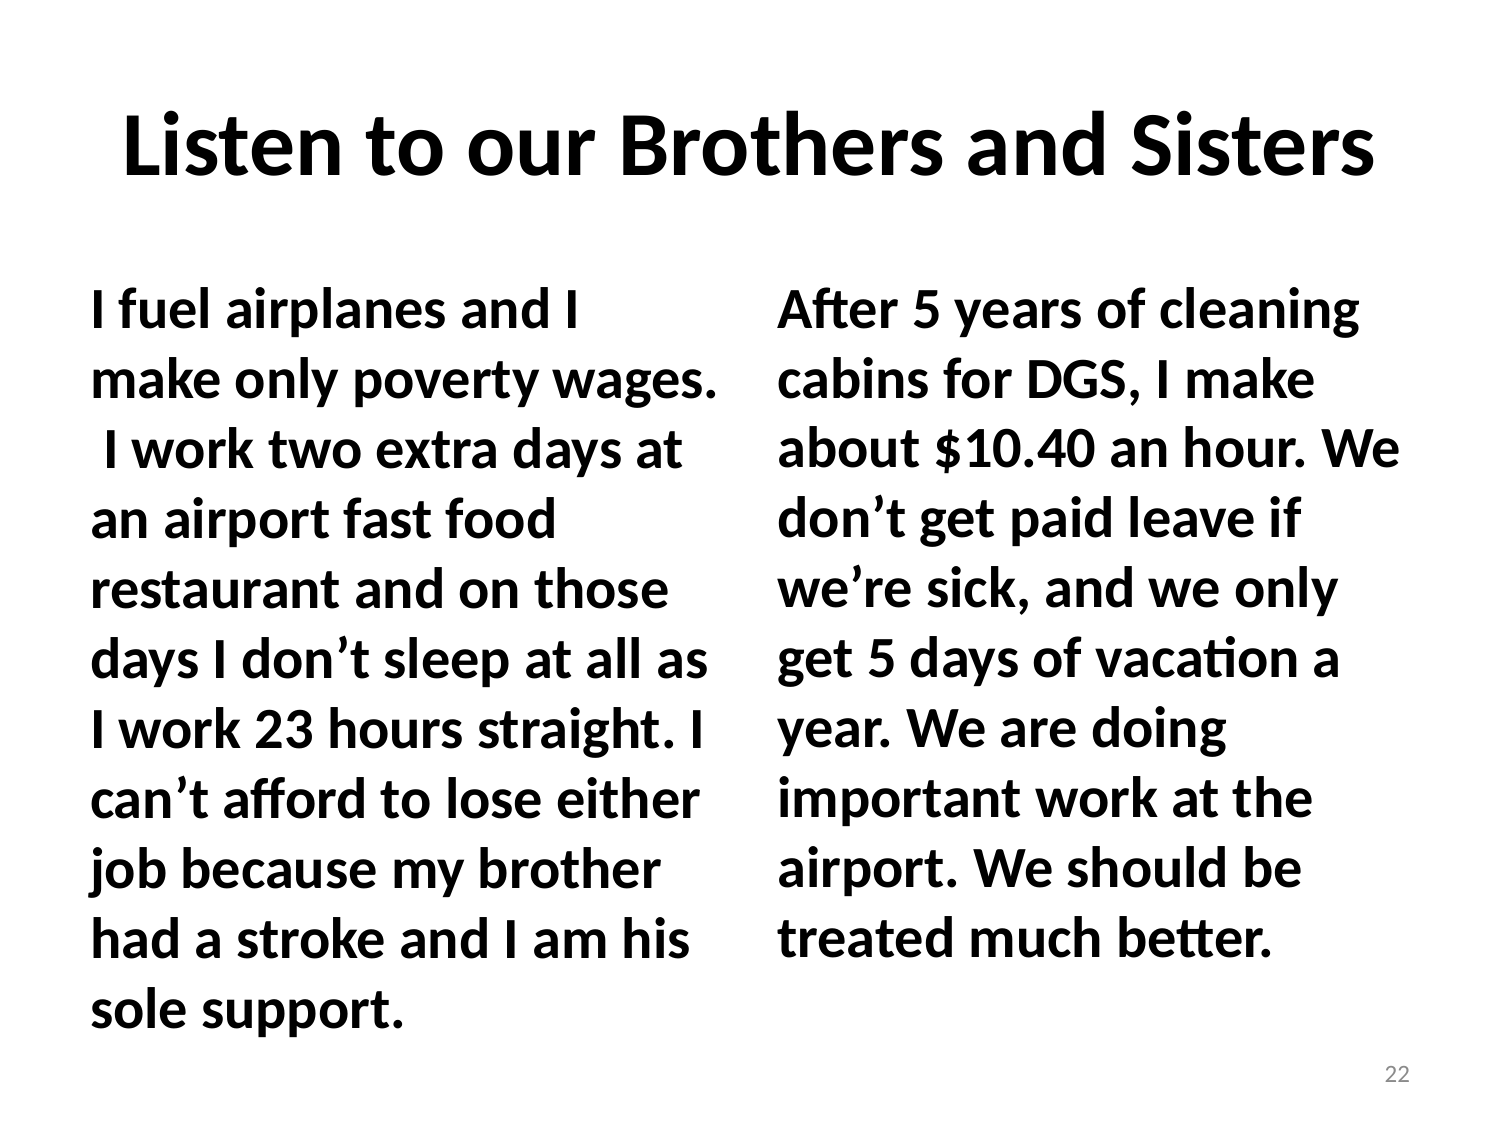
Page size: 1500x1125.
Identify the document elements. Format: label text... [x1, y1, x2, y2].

list I fuel airplanes and I make only poverty wages. I work two extra days at an airport fast food restaurant and on those days I don’t sleep at all as I work 23 hours straight. I can’t afford to lose either job because my brother had a stroke and I am his sole support. [75, 262, 738, 1005]
list After 5 years of cleaning cabins for DGS, I make about $10.40 an hour. We don’t get paid leave if we’re sick, and we only get 5 days of vacation a year. We are doing important work at the airport. We should be treated much better. [762, 262, 1425, 1005]
slide_number 22 [1074, 1042, 1425, 1103]
title Listen to our Brothers and Sisters [75, 45, 1425, 233]
